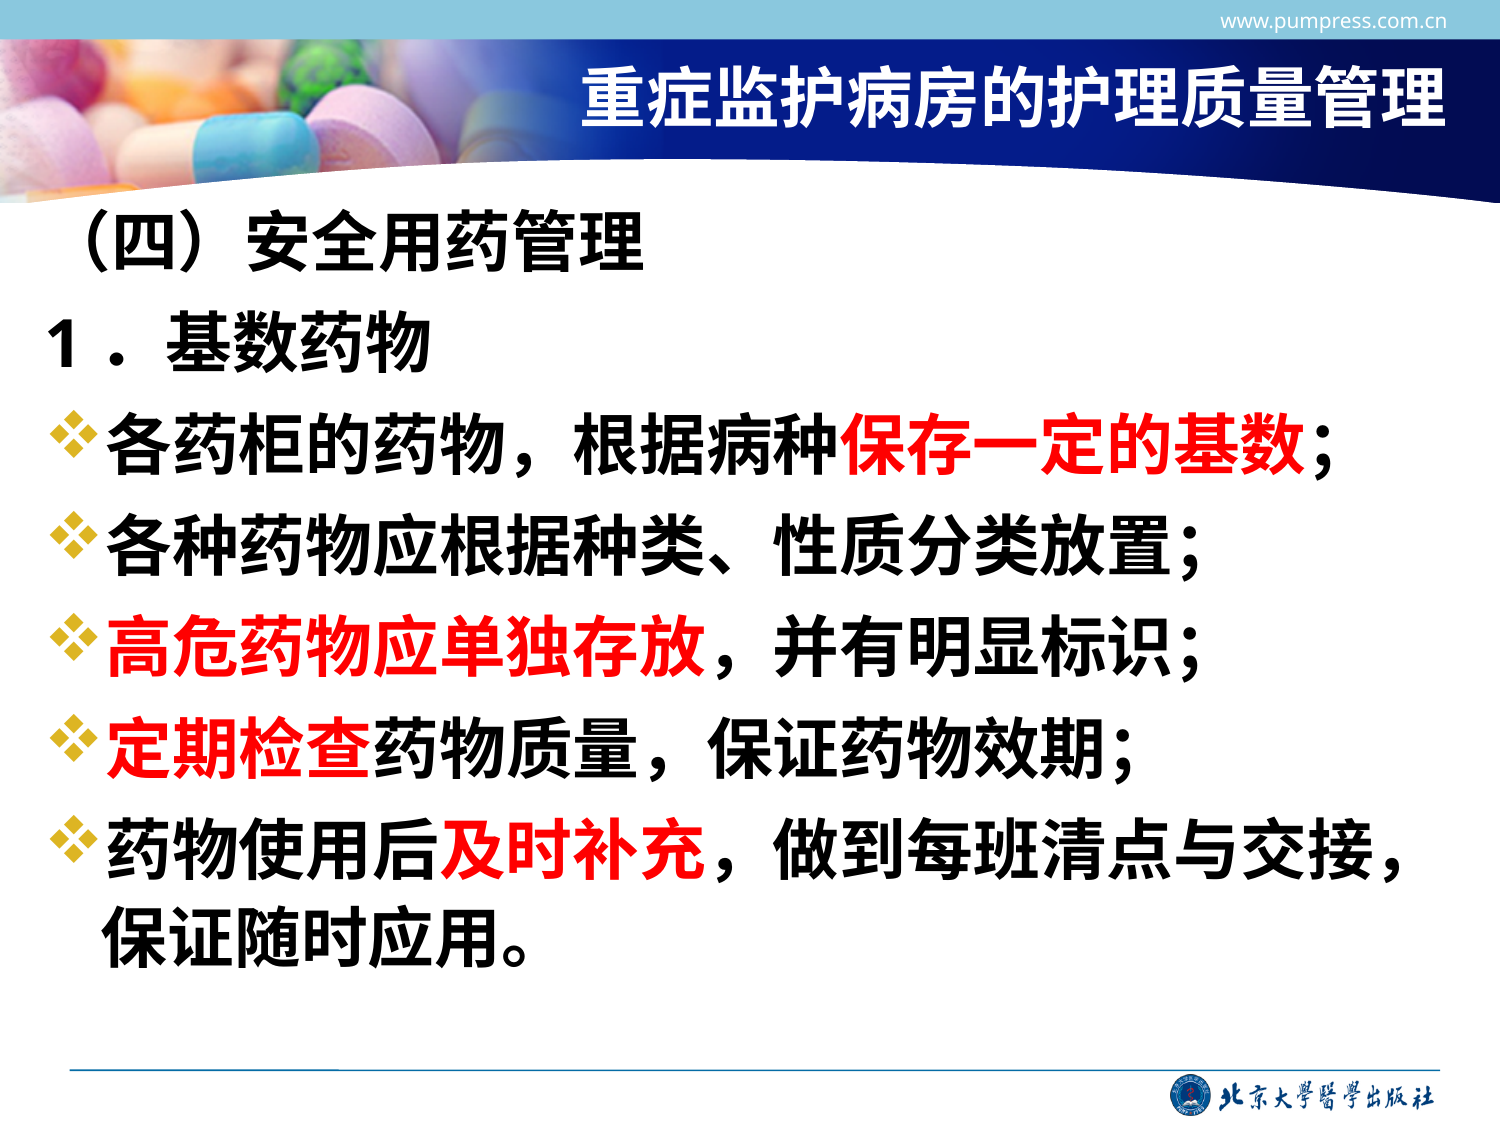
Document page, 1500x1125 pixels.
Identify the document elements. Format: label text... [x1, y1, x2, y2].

slide_number www.pumpress.com.cn [1024, 0, 1463, 38]
list （四）安全用药管理 1．基数药物 各药柜的药物，根据病种保存一定的基数； 各种药物应根据种类、性质分类放置； 高危药物应单独存放，并有明显标识； 定期检查药物质量，保证药物效期； 药物使用后及时补充，做到每班清点与交接，保证随时应用。 [29, 184, 1459, 1047]
title 重症监护病房的护理质量管理 [137, 50, 1463, 143]
picture [0, 40, 1500, 203]
picture [1170, 1074, 1436, 1118]
